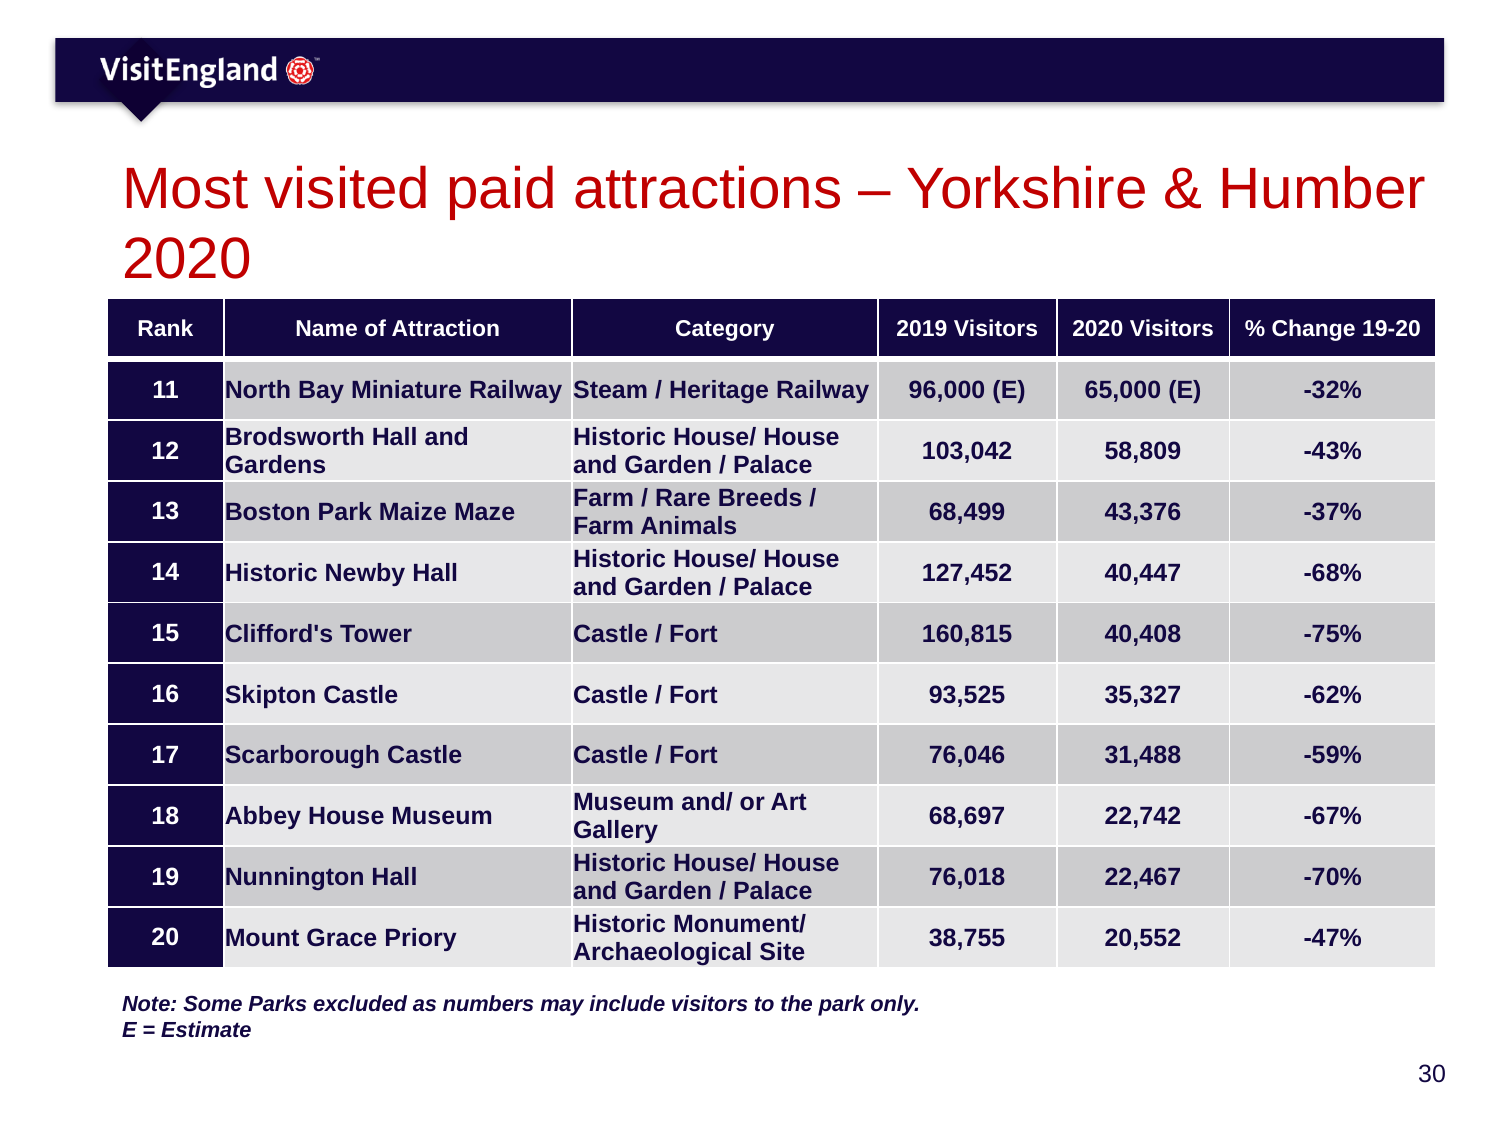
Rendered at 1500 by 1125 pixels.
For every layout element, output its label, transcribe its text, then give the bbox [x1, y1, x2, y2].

table_cell -59% [1230, 725, 1435, 784]
table_cell 11 [108, 362, 223, 419]
table_cell 68,499 [879, 482, 1056, 541]
table_cell 127,452 [879, 543, 1056, 602]
table_cell 20,552 [1058, 908, 1229, 967]
table_cell Scarborough Castle [225, 725, 571, 784]
table_cell 19 [108, 847, 223, 906]
table_cell Castle / Fort [573, 725, 877, 784]
table_cell 31,488 [1058, 725, 1229, 784]
table_cell Historic House/ House and Garden / Palace [573, 847, 877, 906]
table_header 2020 Visitors [1058, 299, 1229, 356]
table_cell Boston Park Maize Maze [225, 482, 571, 541]
table_cell -37% [1230, 482, 1435, 541]
table_cell 17 [108, 725, 223, 784]
table_cell Clifford's Tower [225, 603, 571, 662]
table_cell Castle / Fort [573, 664, 877, 723]
table_cell -75% [1230, 603, 1435, 662]
table_cell 35,327 [1058, 664, 1229, 723]
table_cell 22,467 [1058, 847, 1229, 906]
table_cell -67% [1230, 786, 1435, 845]
table_cell 43,376 [1058, 482, 1229, 541]
table_header 2019 Visitors [879, 299, 1056, 356]
table_cell 18 [108, 786, 223, 845]
table_cell Nunnington Hall [225, 847, 571, 906]
table_cell Brodsworth Hall and Gardens [225, 421, 571, 480]
table_cell 76,046 [879, 725, 1056, 784]
table_cell -47% [1230, 908, 1435, 967]
table_cell 58,809 [1058, 421, 1229, 480]
table_cell 15 [108, 603, 223, 662]
table_cell 96,000 (E) [879, 362, 1056, 419]
table_cell 14 [108, 543, 223, 602]
table_cell 68,697 [879, 786, 1056, 845]
table_cell Historic House/ House and Garden / Palace [573, 543, 877, 602]
table_cell Castle / Fort [573, 603, 877, 662]
table_cell 160,815 [879, 603, 1056, 662]
table_header Rank [108, 299, 223, 356]
table_cell 20 [108, 908, 223, 967]
table_cell Skipton Castle [225, 664, 571, 723]
table_cell Museum and/ or Art Gallery [573, 786, 877, 845]
table_cell Historic House/ House and Garden / Palace [573, 421, 877, 480]
table_cell 65,000 (E) [1058, 362, 1229, 419]
table_cell Historic Monument/ Archaeological Site [573, 908, 877, 967]
table_cell 103,042 [879, 421, 1056, 480]
table_cell 40,447 [1058, 543, 1229, 602]
table_cell Mount Grace Priory [225, 908, 571, 967]
table_cell Historic Newby Hall [225, 543, 571, 602]
table_cell 22,742 [1058, 786, 1229, 845]
table_cell Farm / Rare Breeds / Farm Animals [573, 482, 877, 541]
title Most visited paid attractions – Yorkshire & Humber 2020 (2/2) [107, 143, 1445, 276]
table_header Name of Attraction [225, 299, 571, 356]
table_cell 13 [108, 482, 223, 541]
table_cell -68% [1230, 543, 1435, 602]
table_cell 93,525 [879, 664, 1056, 723]
table_cell North Bay Miniature Railway [225, 362, 571, 419]
table_cell Steam / Heritage Railway [573, 362, 877, 419]
table_cell 40,408 [1058, 603, 1229, 662]
table_cell -32% [1230, 362, 1435, 419]
table_header Category [573, 299, 877, 356]
table_cell Abbey House Museum [225, 786, 571, 845]
table_cell 76,018 [879, 847, 1056, 906]
table_cell 38,755 [879, 908, 1056, 967]
table_header % Change 19-20 [1230, 299, 1435, 356]
table_cell -62% [1230, 664, 1435, 723]
table_cell 16 [108, 664, 223, 723]
table_cell 12 [108, 421, 223, 480]
picture [95, 56, 322, 88]
text_box Note: Some Parks excluded as numbers may include visitors to the park only. E = Estimate [107, 982, 1405, 1050]
table_cell -70% [1230, 847, 1435, 906]
table_cell -43% [1230, 421, 1435, 480]
